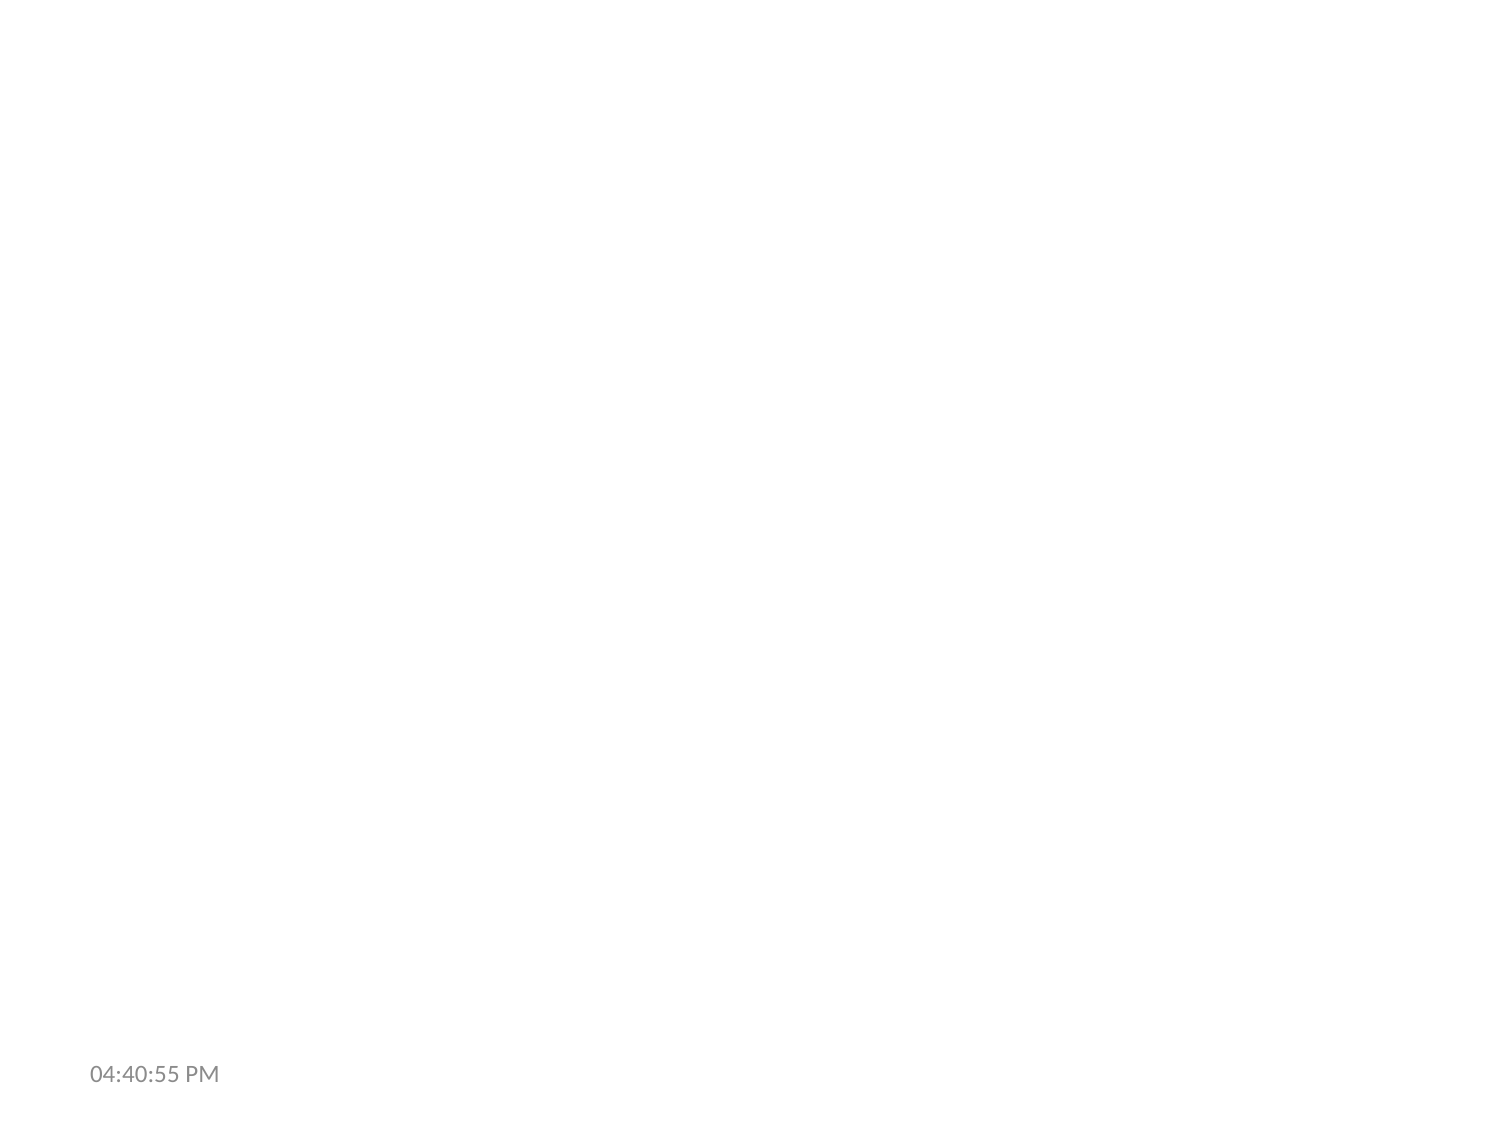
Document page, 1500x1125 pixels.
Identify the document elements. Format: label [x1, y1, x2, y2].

slide_number [75, 1042, 425, 1103]
